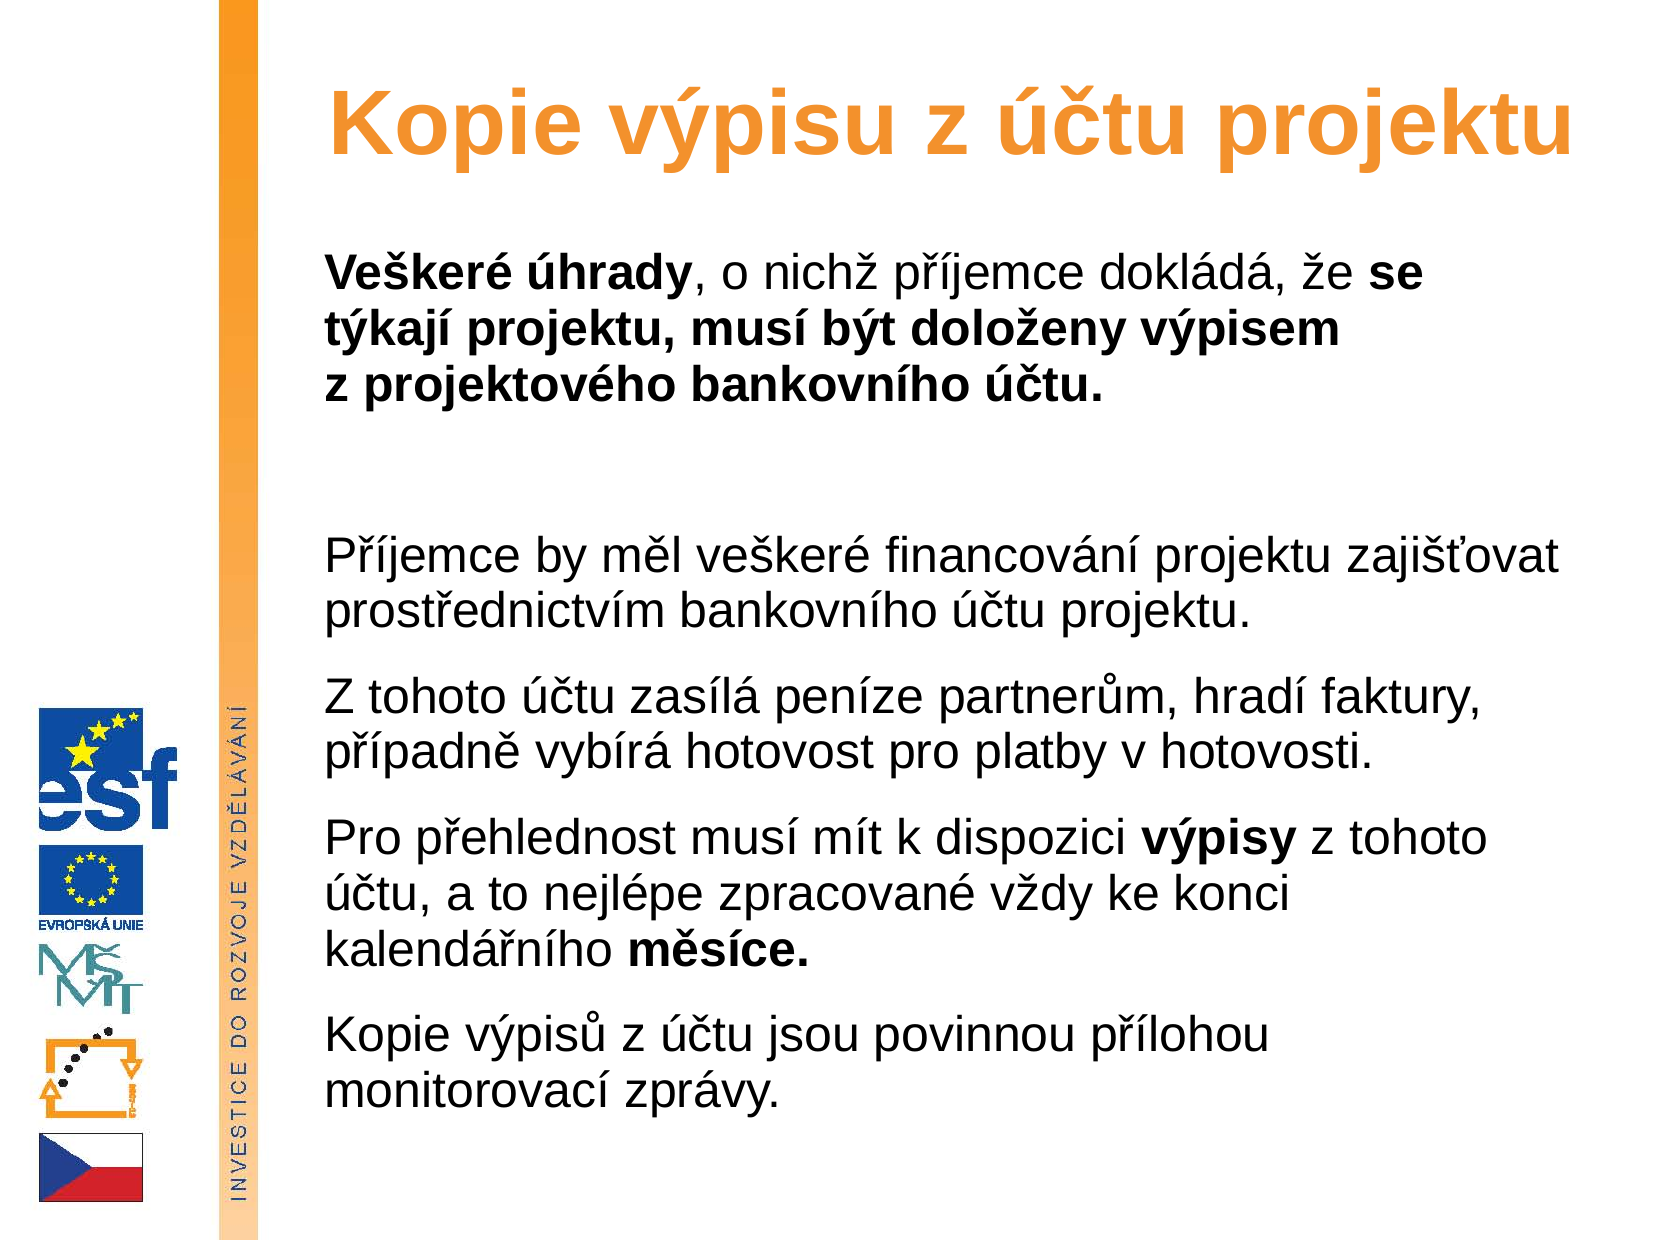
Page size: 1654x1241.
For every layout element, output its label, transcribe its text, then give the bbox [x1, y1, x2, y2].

list Veškeré úhrady, o nichž příjemce dokládá, že se týkají projektu, musí být doloženy výpisem z projektového bankovního účtu. Příjemce by měl veškeré financování projektu zajišťovat prostřednictvím bankovního účtu projektu. Z tohoto účtu zasílá peníze partnerům, hradí faktury, případně vybírá hotovost pro platby v hotovosti. Pro přehlednost musí mít k dispozici výpisy z tohoto účtu, a to nejlépe zpracované vždy ke konci kalendářního měsíce. Kopie výpisů z účtu jsou povinnou přílohou monitorovací zprávy. [323, 244, 1566, 1117]
title Kopie výpisu z účtu projektu [252, 57, 1654, 175]
picture [0, 0, 1654, 1240]
